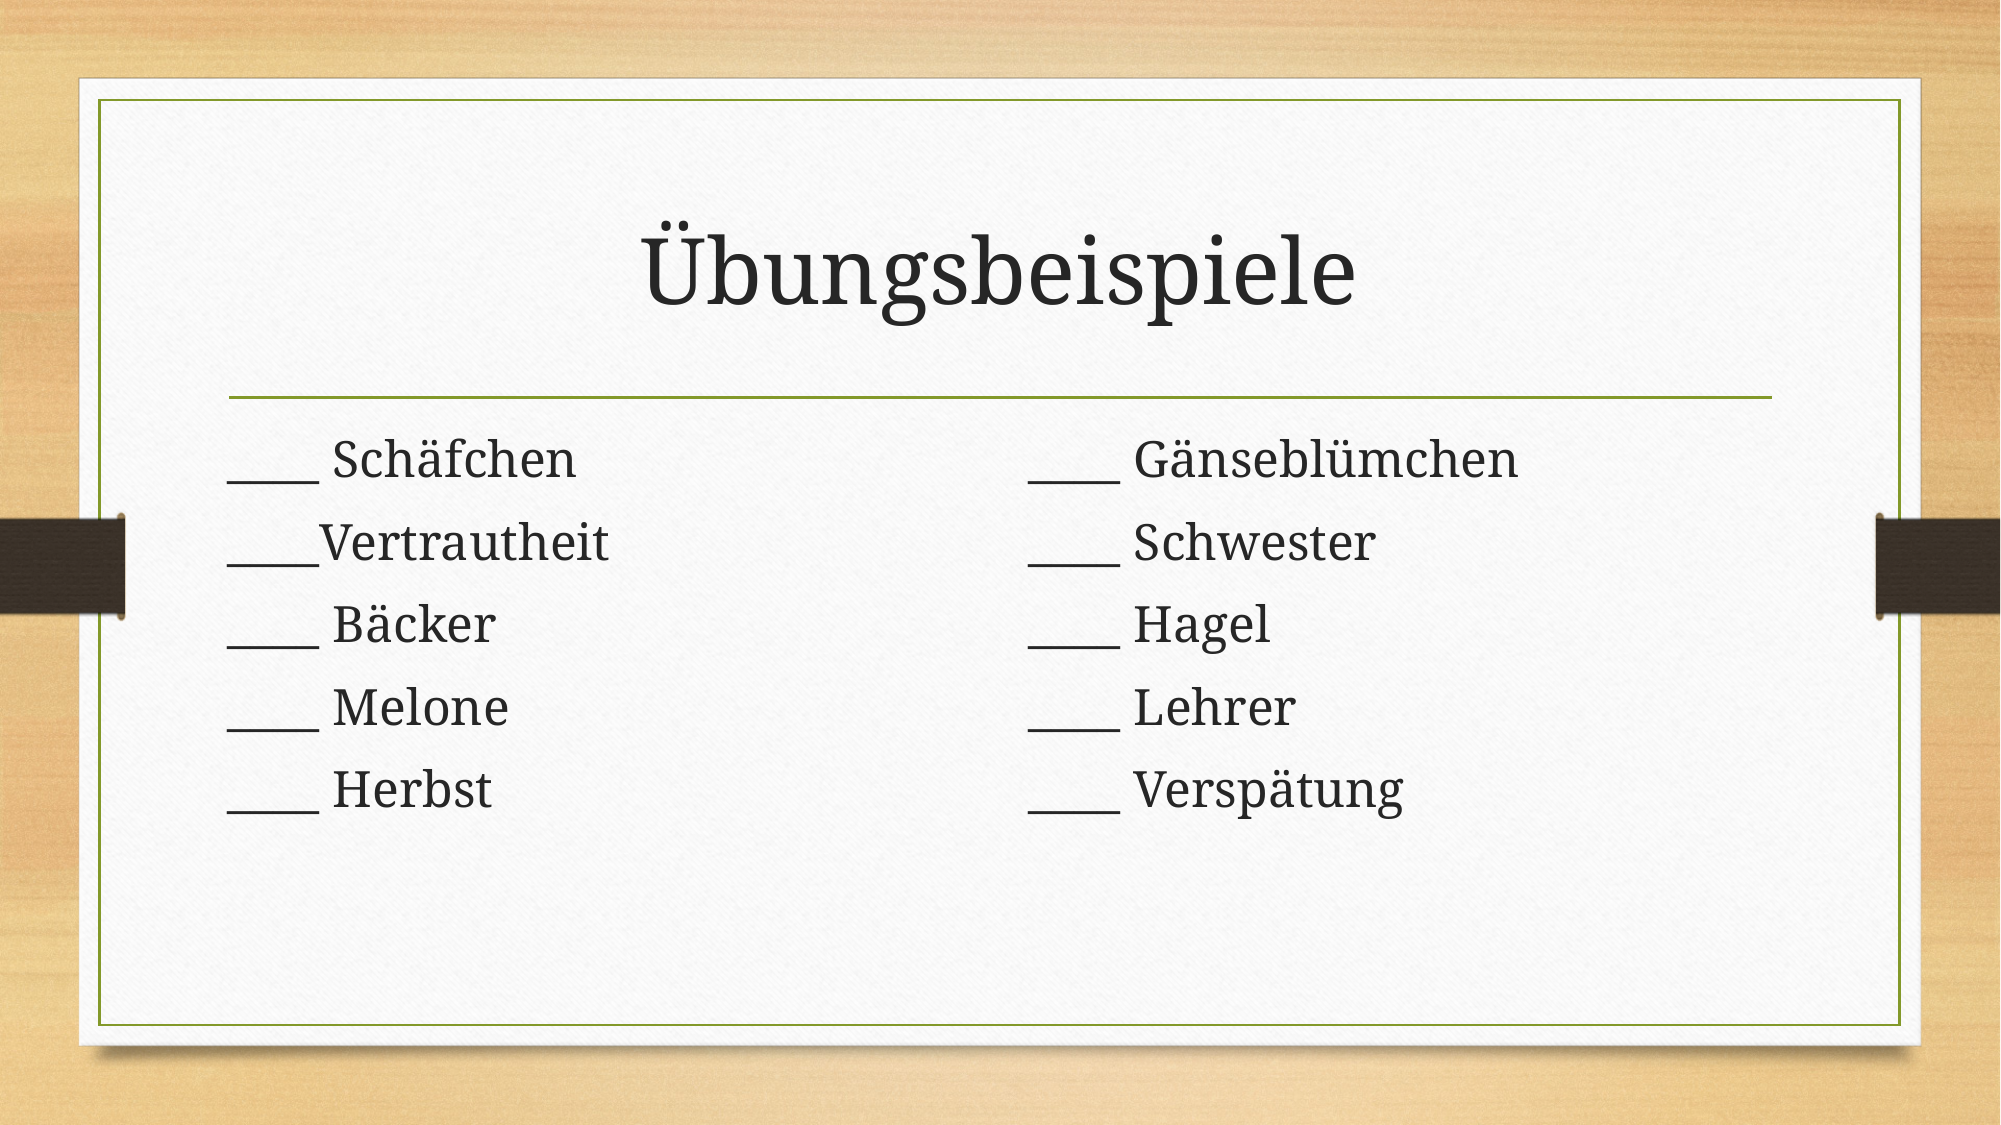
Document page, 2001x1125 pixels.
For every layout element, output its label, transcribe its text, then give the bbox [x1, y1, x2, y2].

picture [0, 0, 2001, 1125]
title Übungsbeispiele [212, 161, 1788, 375]
list ____ Schäfchen ____Vertrautheit ____ Bäcker ____ Melone ____ Herbst [213, 420, 987, 963]
list ____ Gänseblümchen ____ Schwester ____ Hagel ____ Lehrer ____ Verspätung [1013, 420, 1788, 963]
